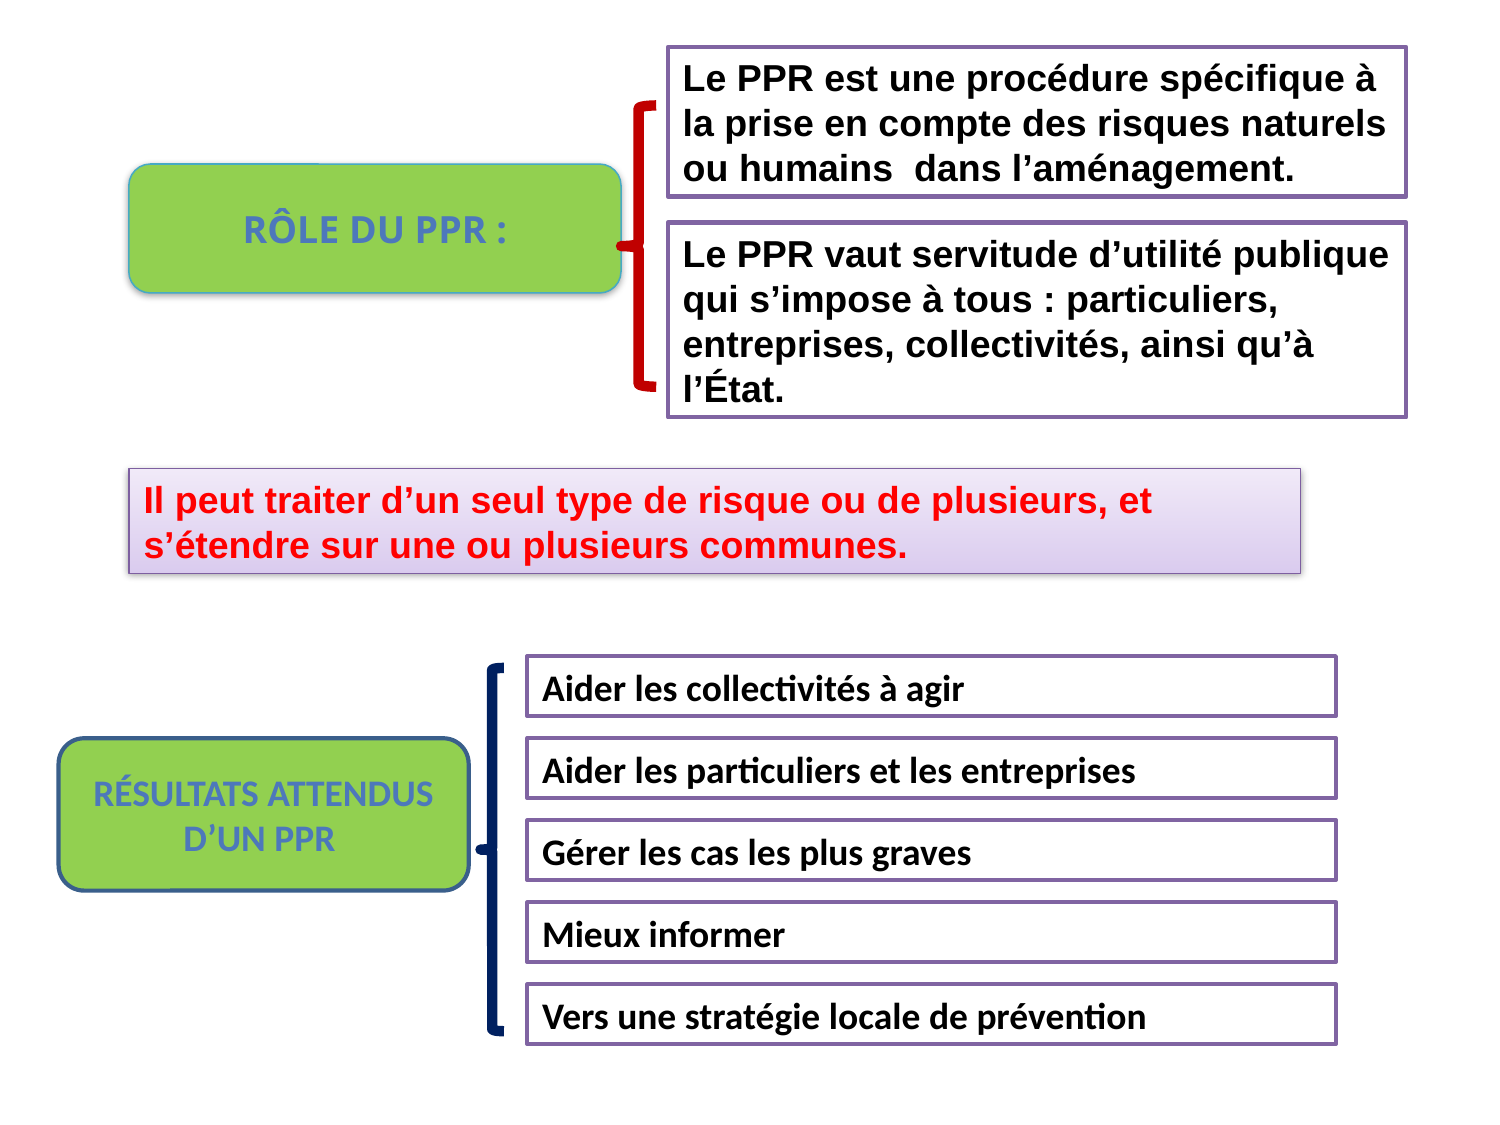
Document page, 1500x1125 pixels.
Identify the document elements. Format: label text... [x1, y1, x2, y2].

text_box Gérer les cas les plus graves [525, 818, 1338, 882]
text_box Le PPR vaut servitude d’utilité publique qui s’impose à tous : particuliers, entreprises, collectivités, ainsi qu’à l’État. [666, 220, 1408, 419]
text_box Il peut traiter d’un seul type de risque ou de plusieurs, et s’étendre sur une ou plusieurs communes. [128, 468, 1301, 574]
text_box [620, 104, 657, 388]
text_box Le PPR est une procédure spécifique à la prise en compte des risques naturels ou humains dans l’aménagement. [666, 45, 1408, 199]
text_box [479, 667, 504, 1032]
text_box Mieux informer [525, 900, 1338, 964]
text_box Résultats attendus d’un PPR [56, 736, 471, 893]
text_box Aider les collectivités à agir [525, 654, 1338, 718]
text_box RÔLE DU PPR : [128, 163, 622, 294]
text_box Vers une stratégie locale de prévention [525, 982, 1338, 1046]
text_box Aider les particuliers et les entreprises [525, 736, 1338, 800]
